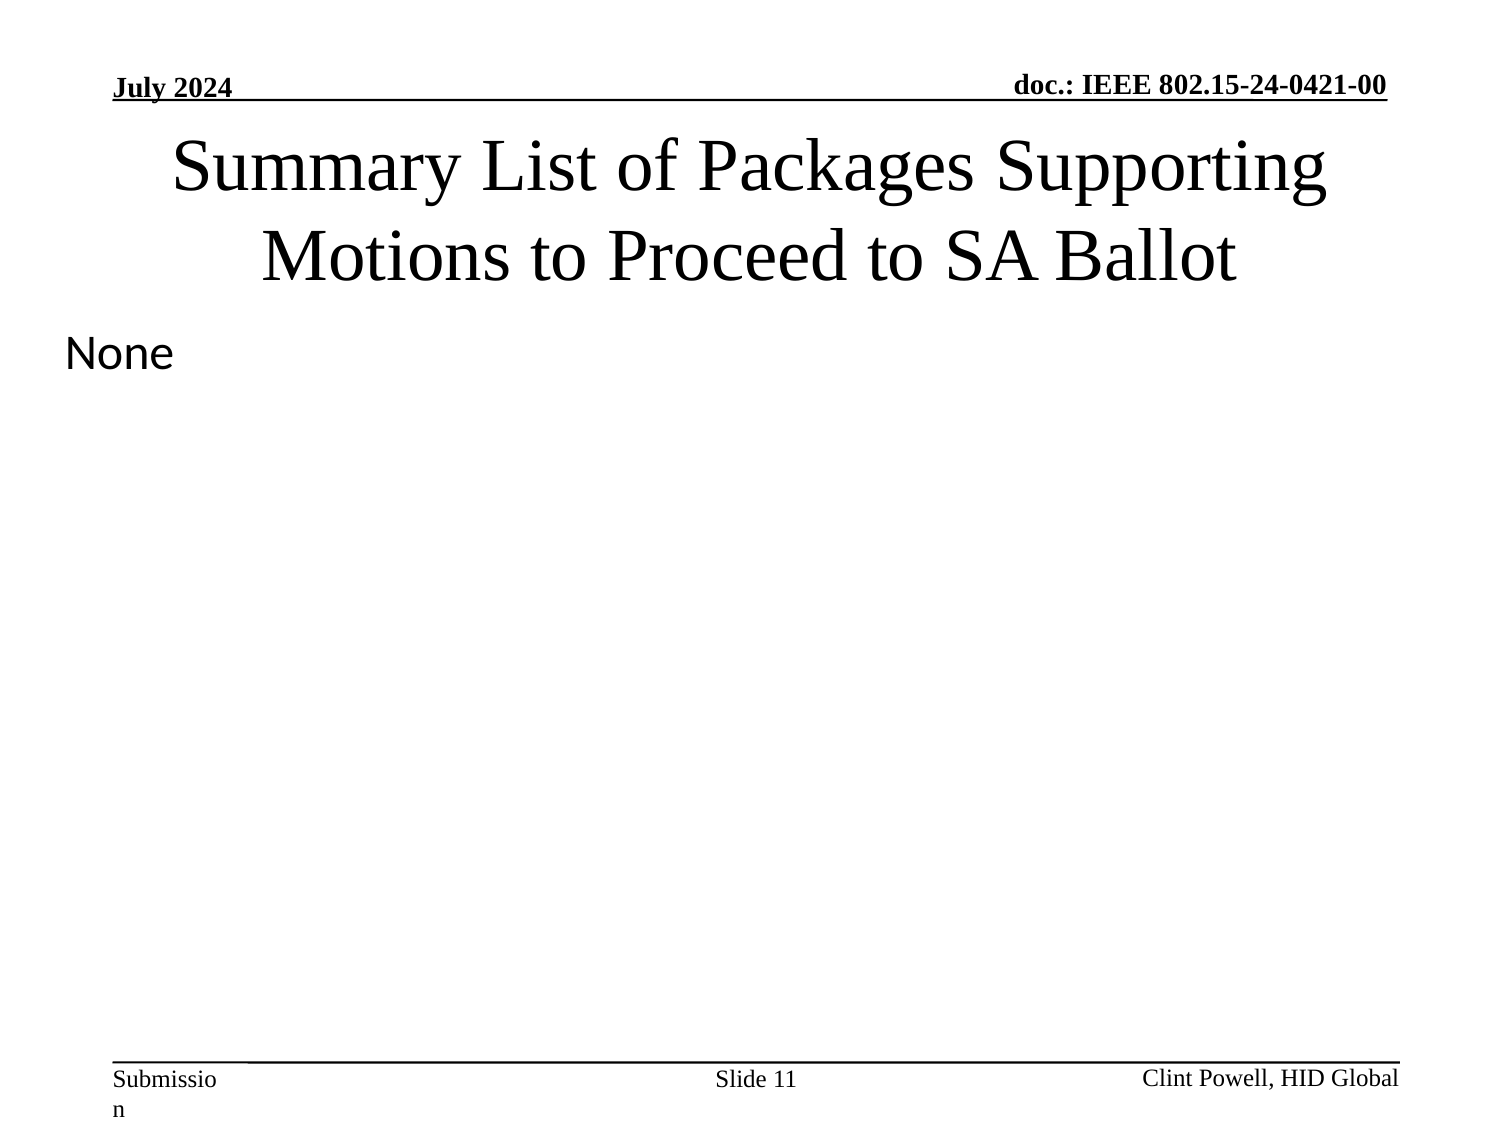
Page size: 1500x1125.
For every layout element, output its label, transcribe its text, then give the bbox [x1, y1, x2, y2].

text_box None [50, 312, 1450, 388]
slide_number Slide 11 [712, 1062, 800, 1093]
text_box Summary List of Packages Supporting Motions to Proceed to SA Ballot [112, 117, 1388, 293]
